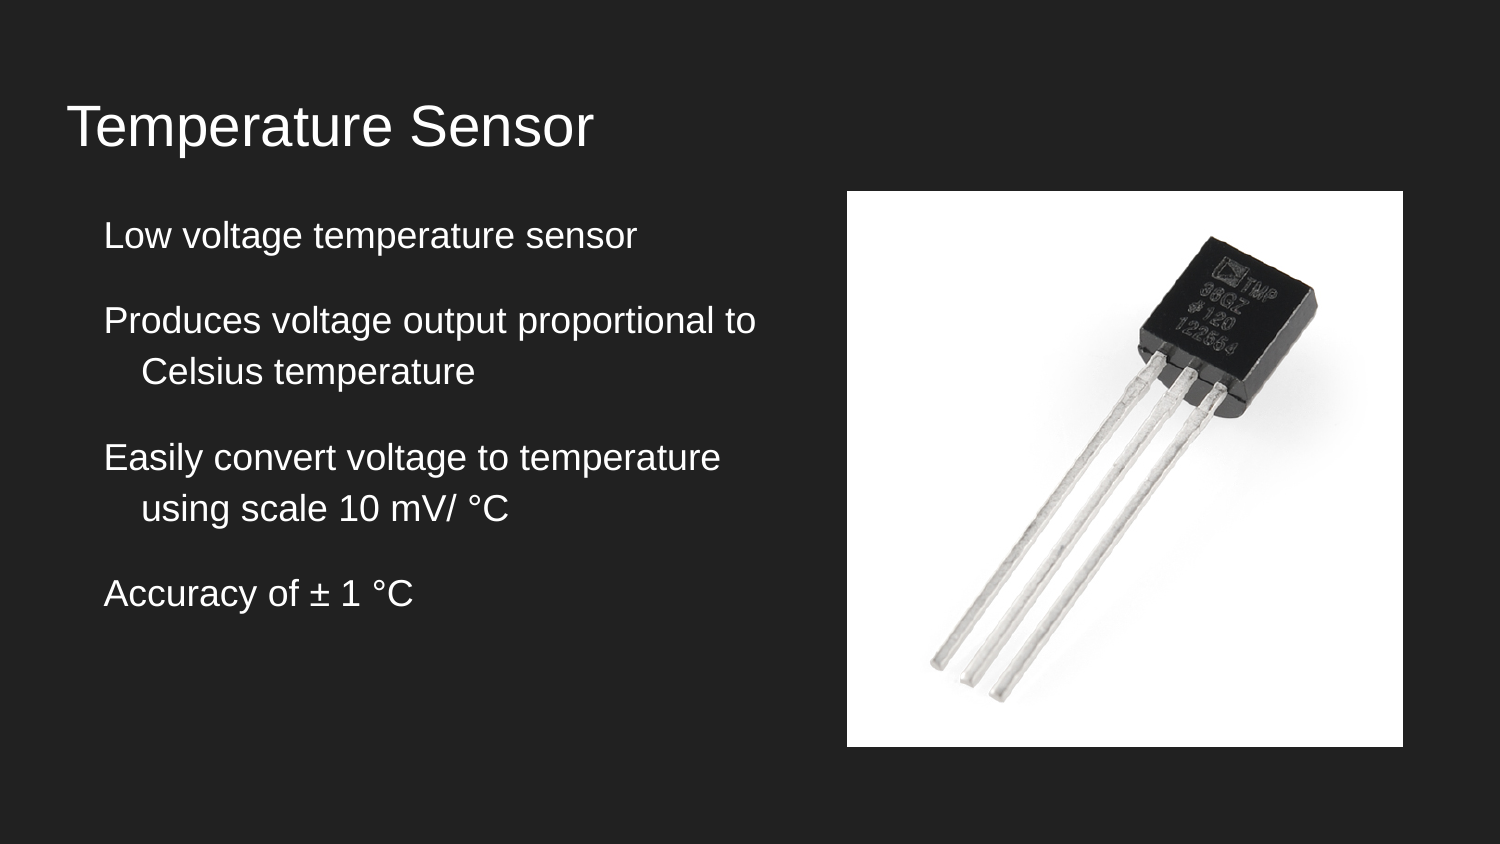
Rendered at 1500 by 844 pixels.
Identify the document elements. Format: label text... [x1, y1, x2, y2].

title Temperature Sensor [51, 72, 1449, 167]
list Low voltage temperature sensor Produces voltage output proportional to Celsius temperature Easily convert voltage to temperature using scale 10 mV/ °C Accuracy of ± 1 °C [51, 189, 811, 750]
picture [847, 191, 1404, 748]
